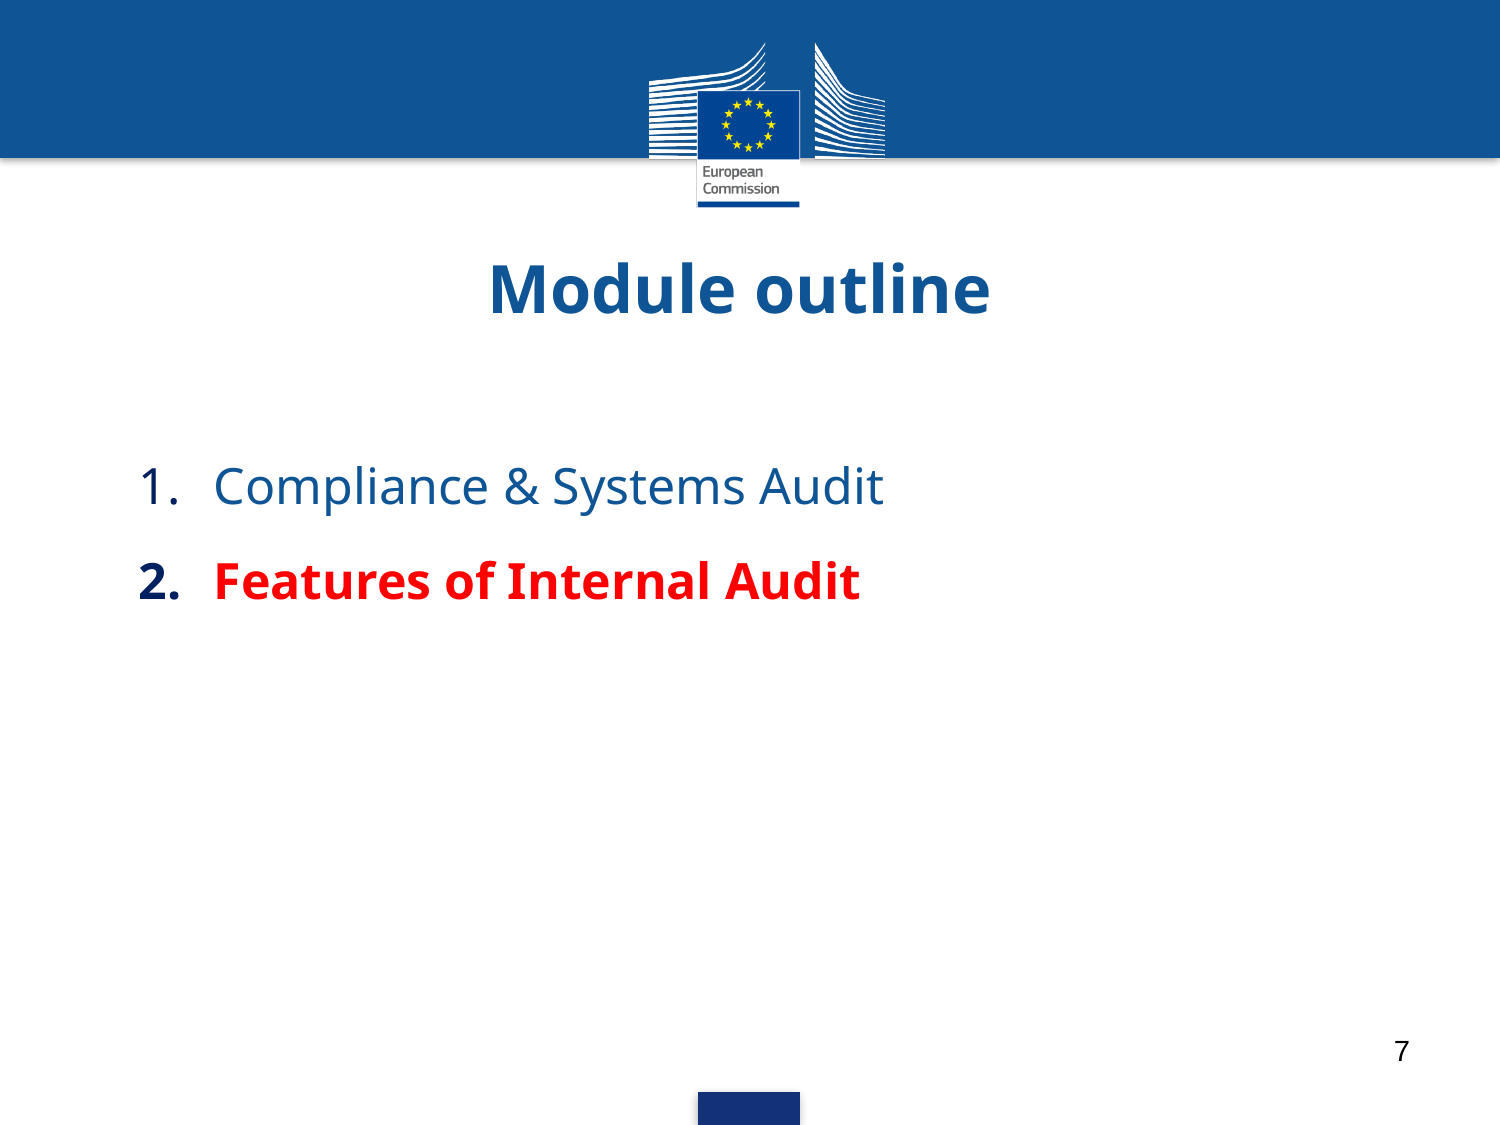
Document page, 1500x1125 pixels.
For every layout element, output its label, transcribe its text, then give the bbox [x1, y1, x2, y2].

list Compliance & Systems Audit Features of Internal Audit [123, 447, 1352, 717]
picture [649, 42, 885, 208]
title Module outline [64, 209, 1416, 364]
slide_number 7 [1074, 1024, 1426, 1103]
